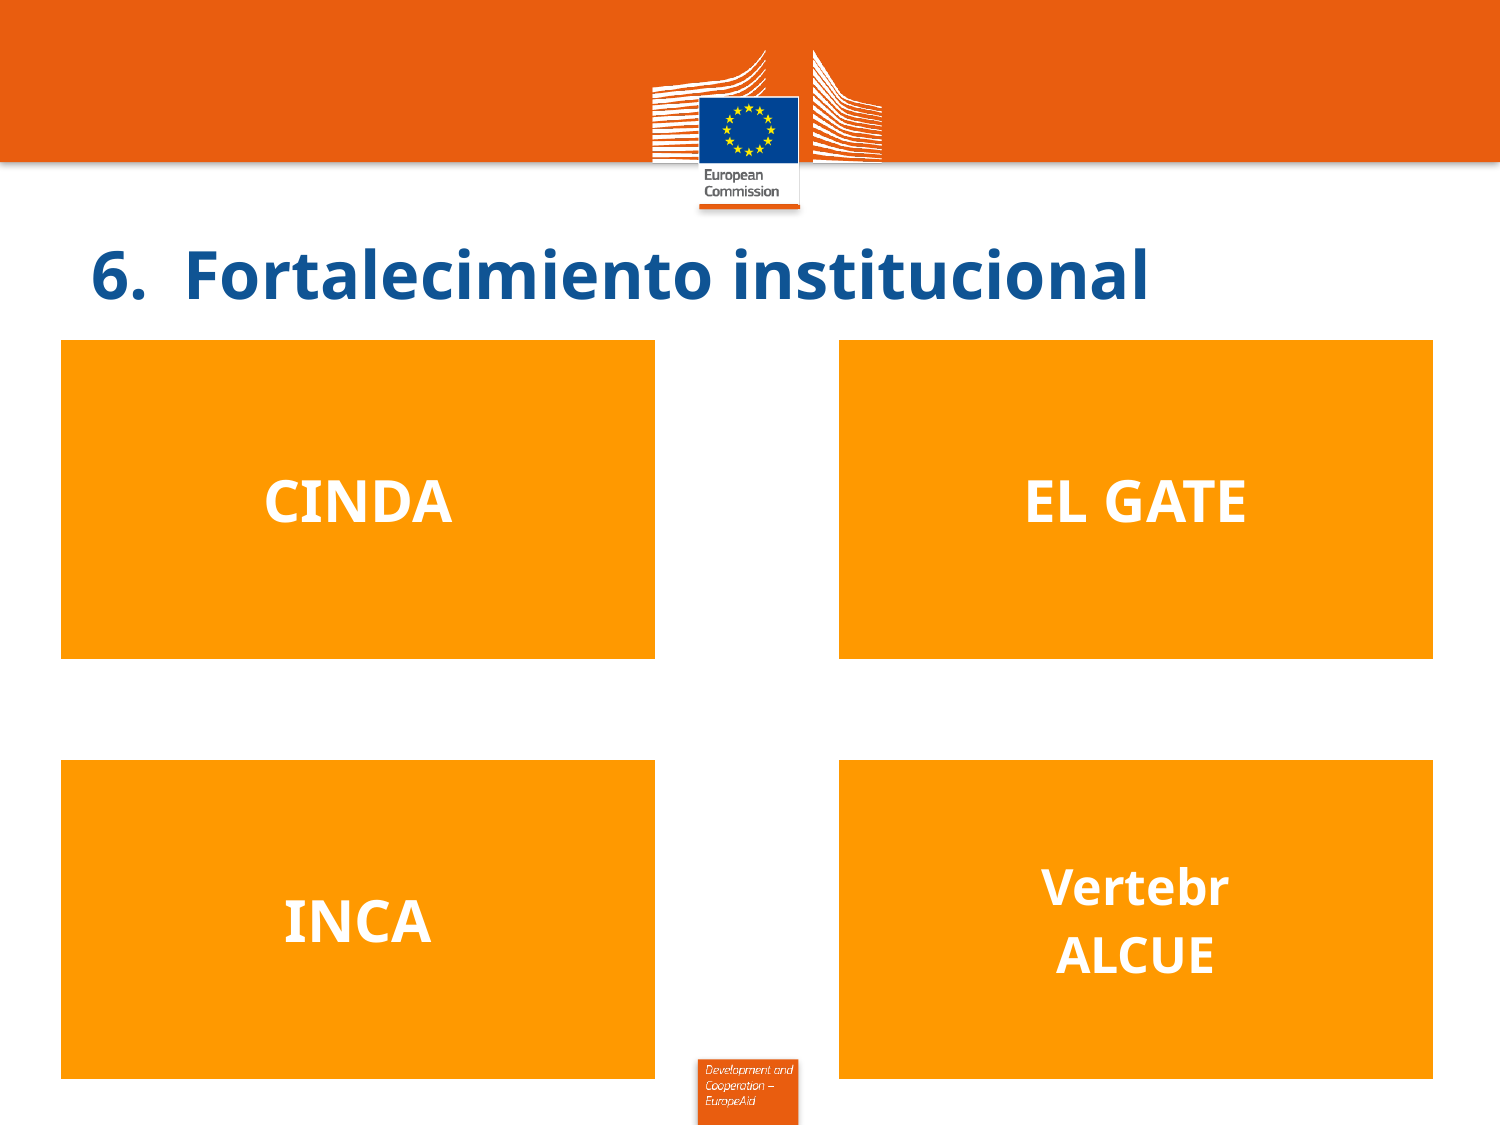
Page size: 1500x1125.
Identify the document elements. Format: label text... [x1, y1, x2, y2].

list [58, 337, 1436, 1024]
title 6. Fortalecimiento institucional [76, 196, 1427, 336]
picture [615, 50, 882, 196]
picture [698, 1059, 799, 1125]
